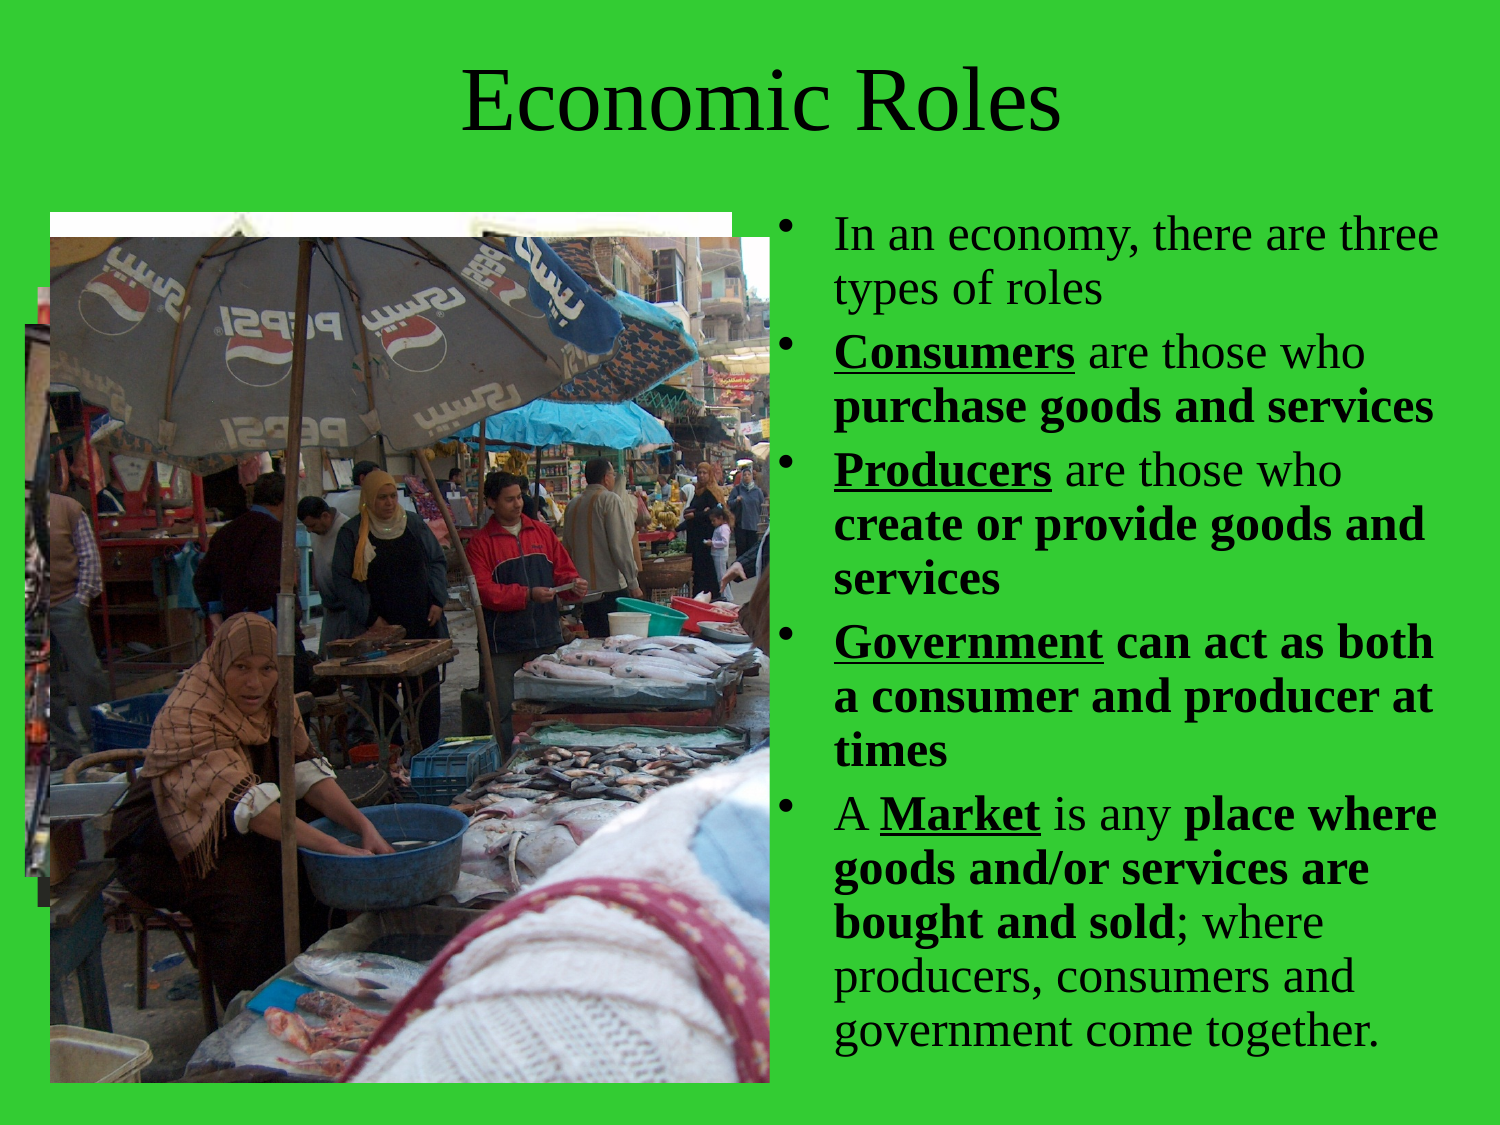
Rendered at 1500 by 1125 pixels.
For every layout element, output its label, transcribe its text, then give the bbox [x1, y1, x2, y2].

picture [24, 212, 770, 1083]
list In an economy, there are three types of roles Consumers are those who purchase goods and services Producers are those who create or provide goods and services Government can act as both a consumer and producer at times A Market is any place where goods and/or services are bought and sold; where producers, consumers and government come together. [762, 200, 1475, 1088]
text_box [775, 324, 1388, 1000]
title Economic Roles [125, 0, 1400, 188]
